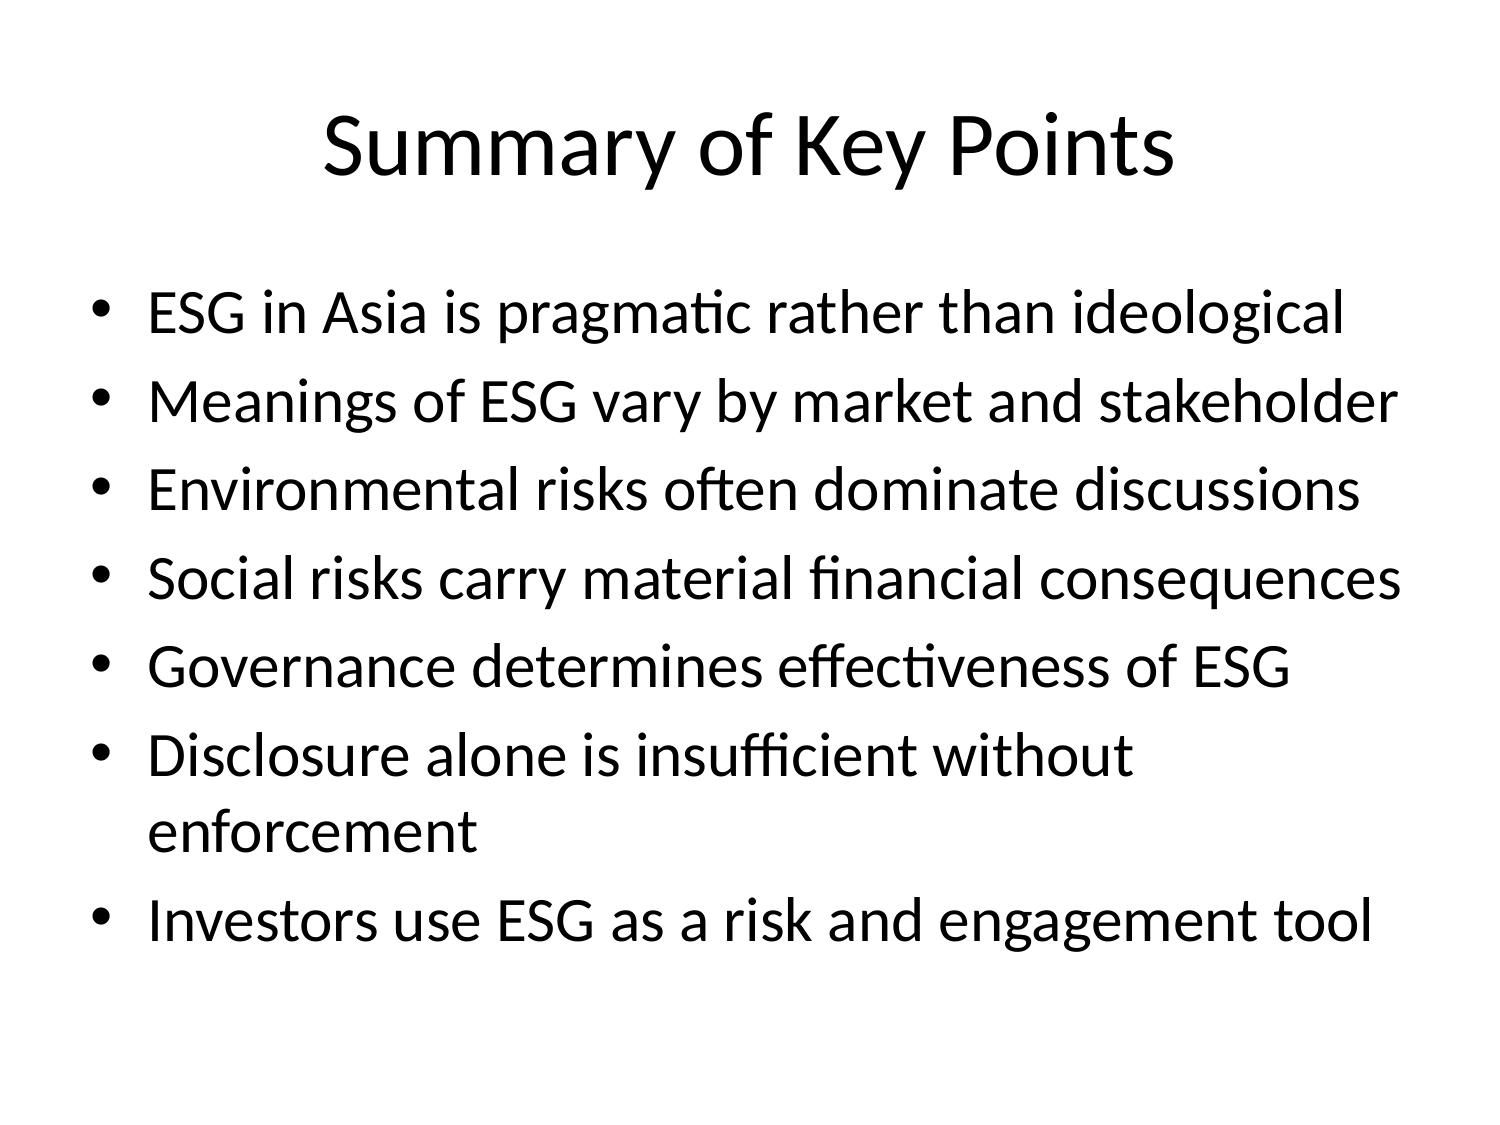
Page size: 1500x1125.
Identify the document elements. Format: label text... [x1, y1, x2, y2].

list ESG in Asia is pragmatic rather than ideological Meanings of ESG vary by market and stakeholder Environmental risks often dominate discussions Social risks carry material financial consequences Governance determines effectiveness of ESG Disclosure alone is insufficient without enforcement Investors use ESG as a risk and engagement tool [75, 262, 1425, 1005]
title Summary of Key Points [75, 45, 1425, 233]
